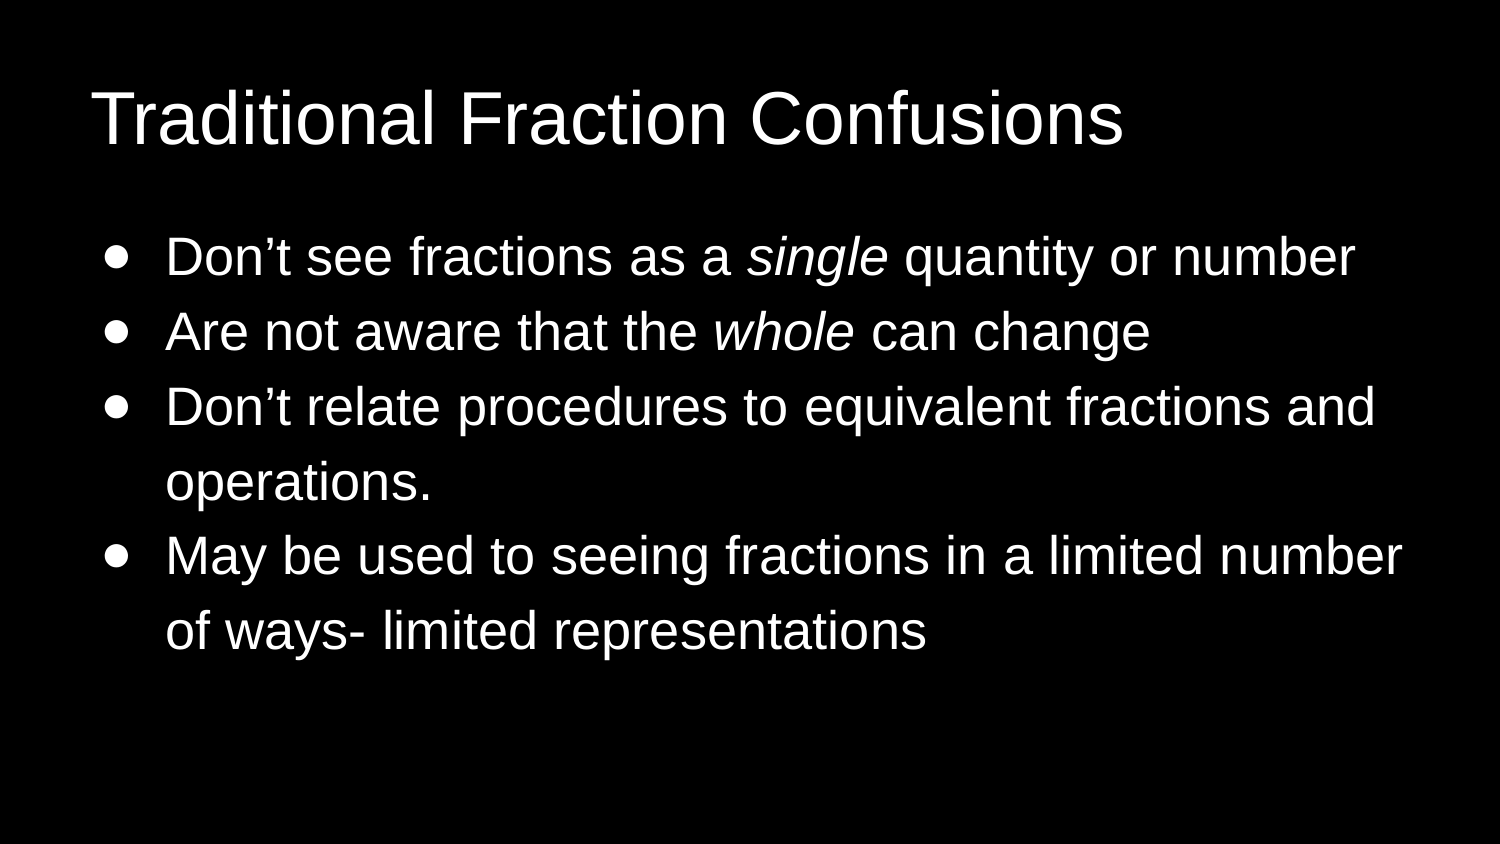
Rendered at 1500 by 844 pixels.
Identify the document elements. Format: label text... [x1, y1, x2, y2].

title Traditional Fraction Confusions [75, 33, 1425, 175]
list Don’t see fractions as a single quantity or number Are not aware that the whole can change Don’t relate procedures to equivalent fractions and operations. May be used to seeing fractions in a limited number of ways- limited representations [75, 196, 1425, 808]
